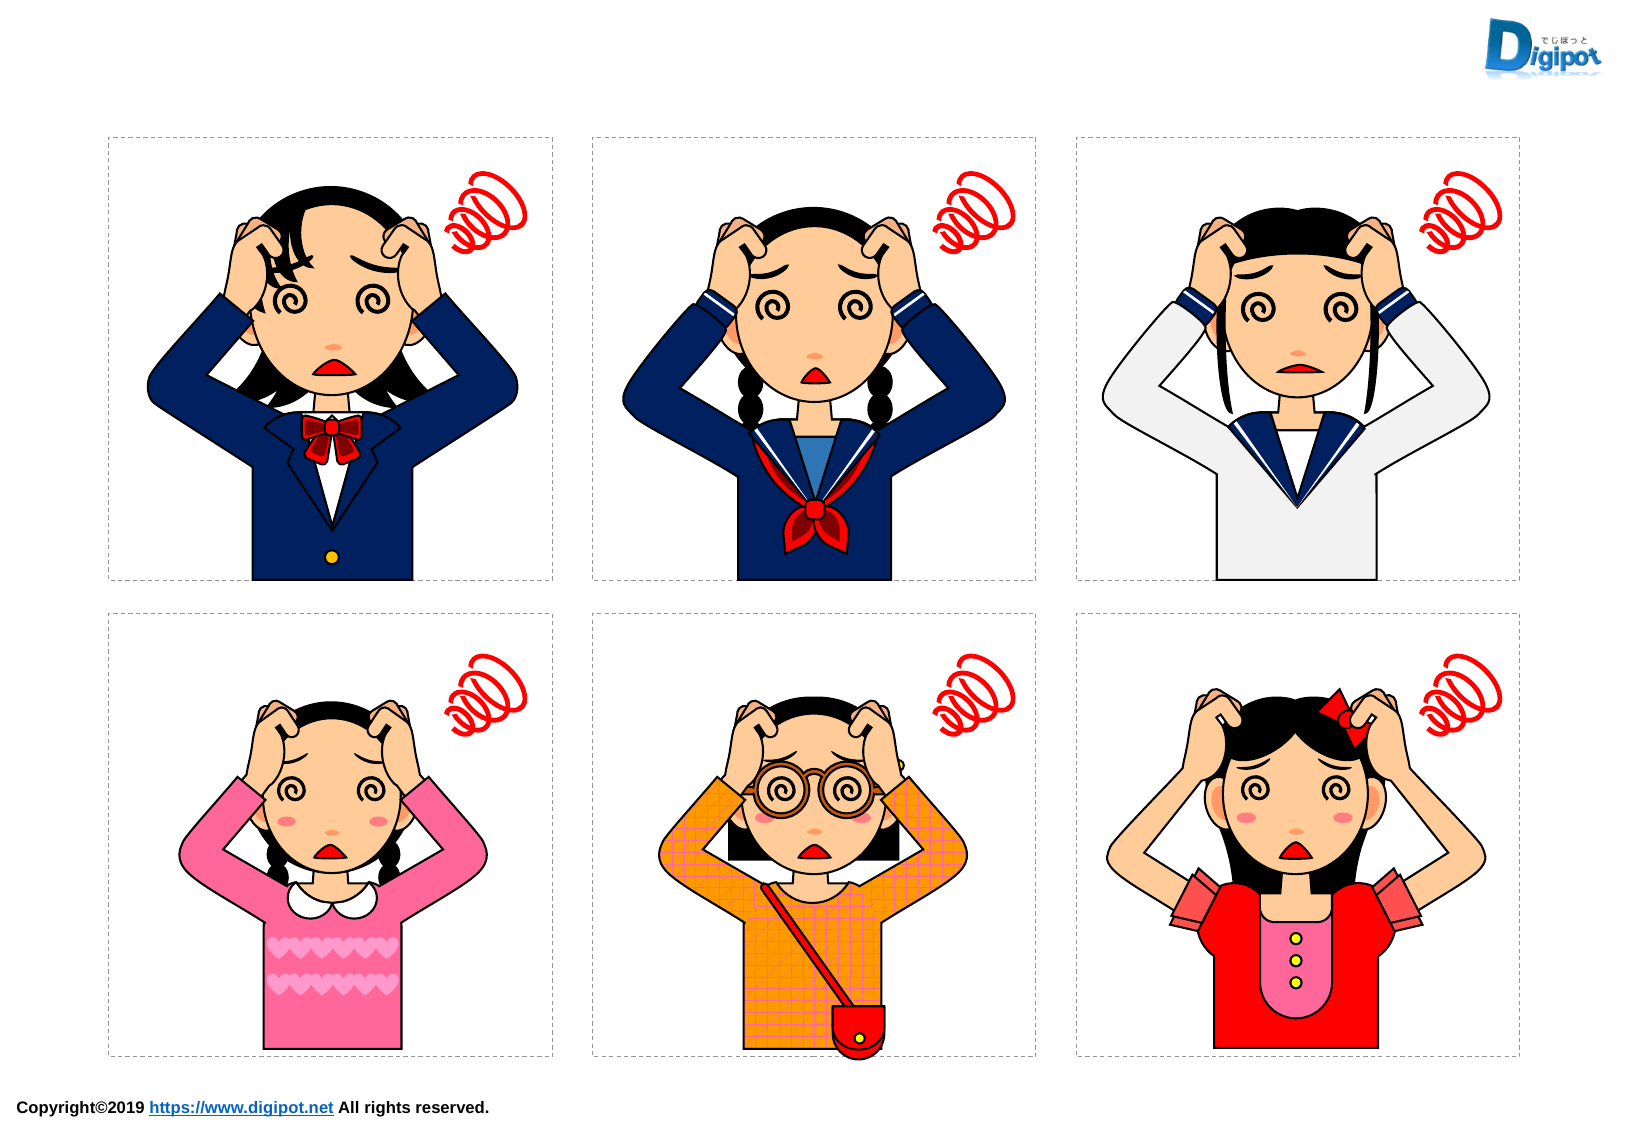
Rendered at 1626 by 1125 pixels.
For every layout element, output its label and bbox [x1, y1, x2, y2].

text_box [668, 662, 1013, 1060]
text_box [188, 662, 525, 1049]
text_box [160, 180, 525, 580]
picture [1485, 18, 1602, 82]
text_box [1118, 662, 1500, 1048]
text_box [637, 180, 1014, 580]
text_box [1117, 180, 1500, 580]
